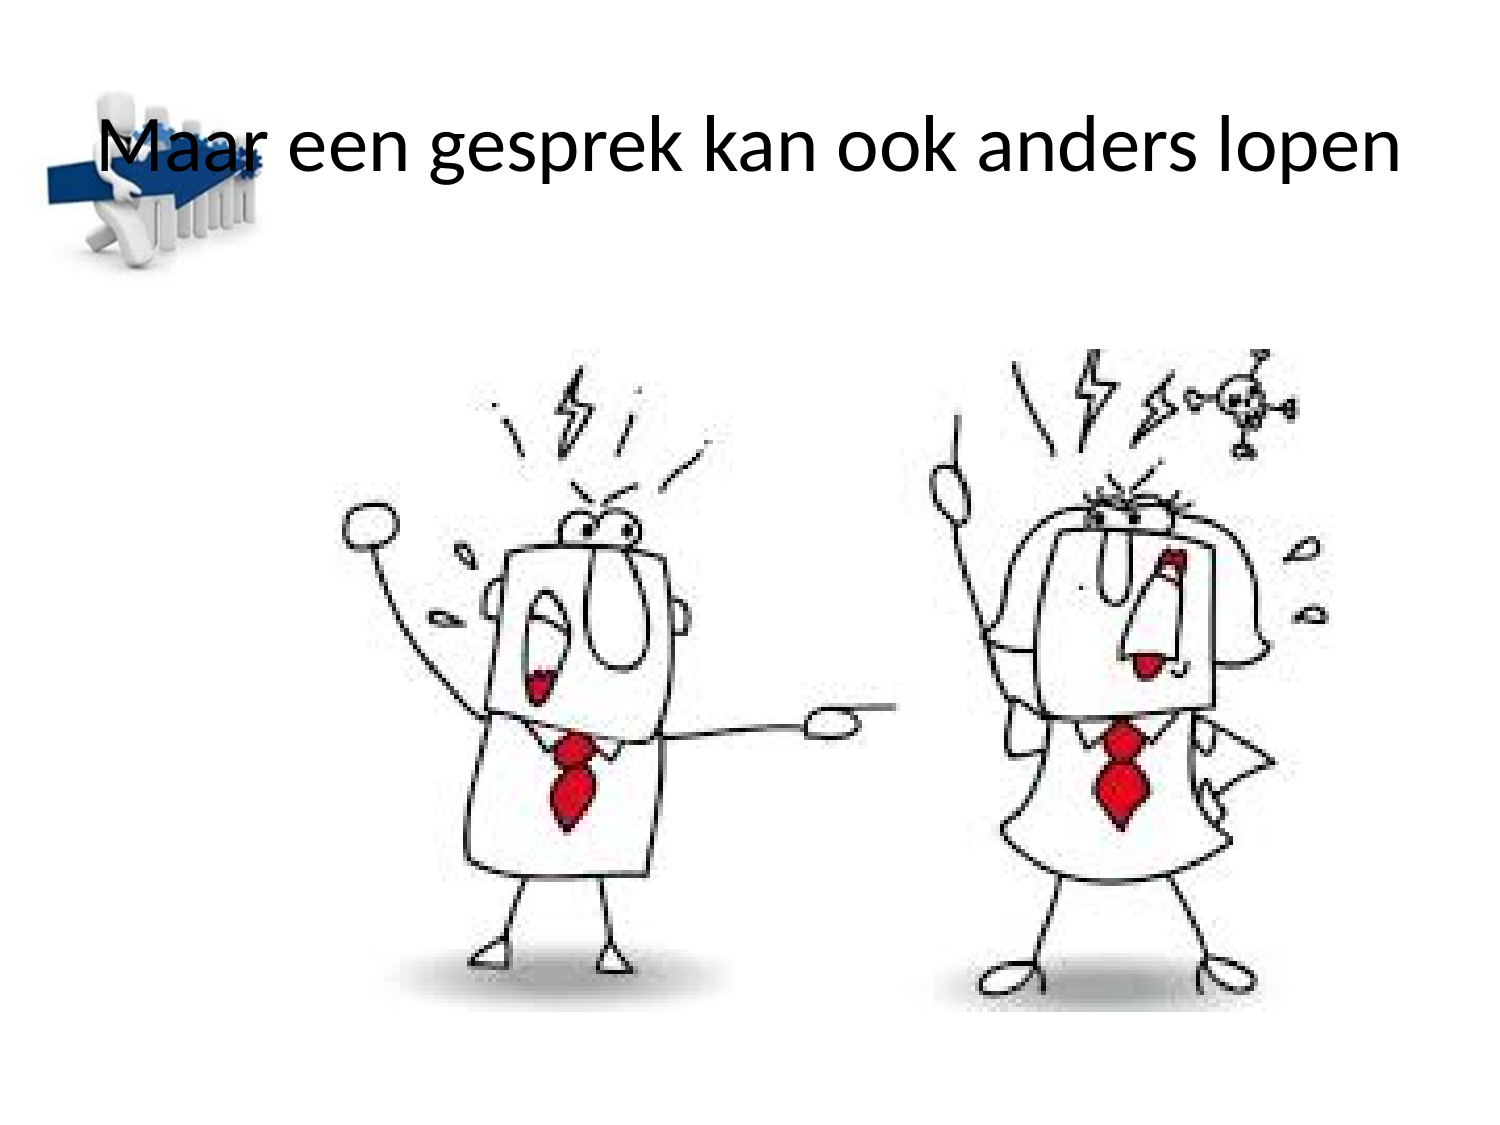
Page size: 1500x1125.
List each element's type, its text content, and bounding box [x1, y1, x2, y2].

title Maar een gesprek kan ook anders lopen [75, 45, 1425, 233]
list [101, 349, 1425, 1012]
picture [0, 77, 310, 293]
